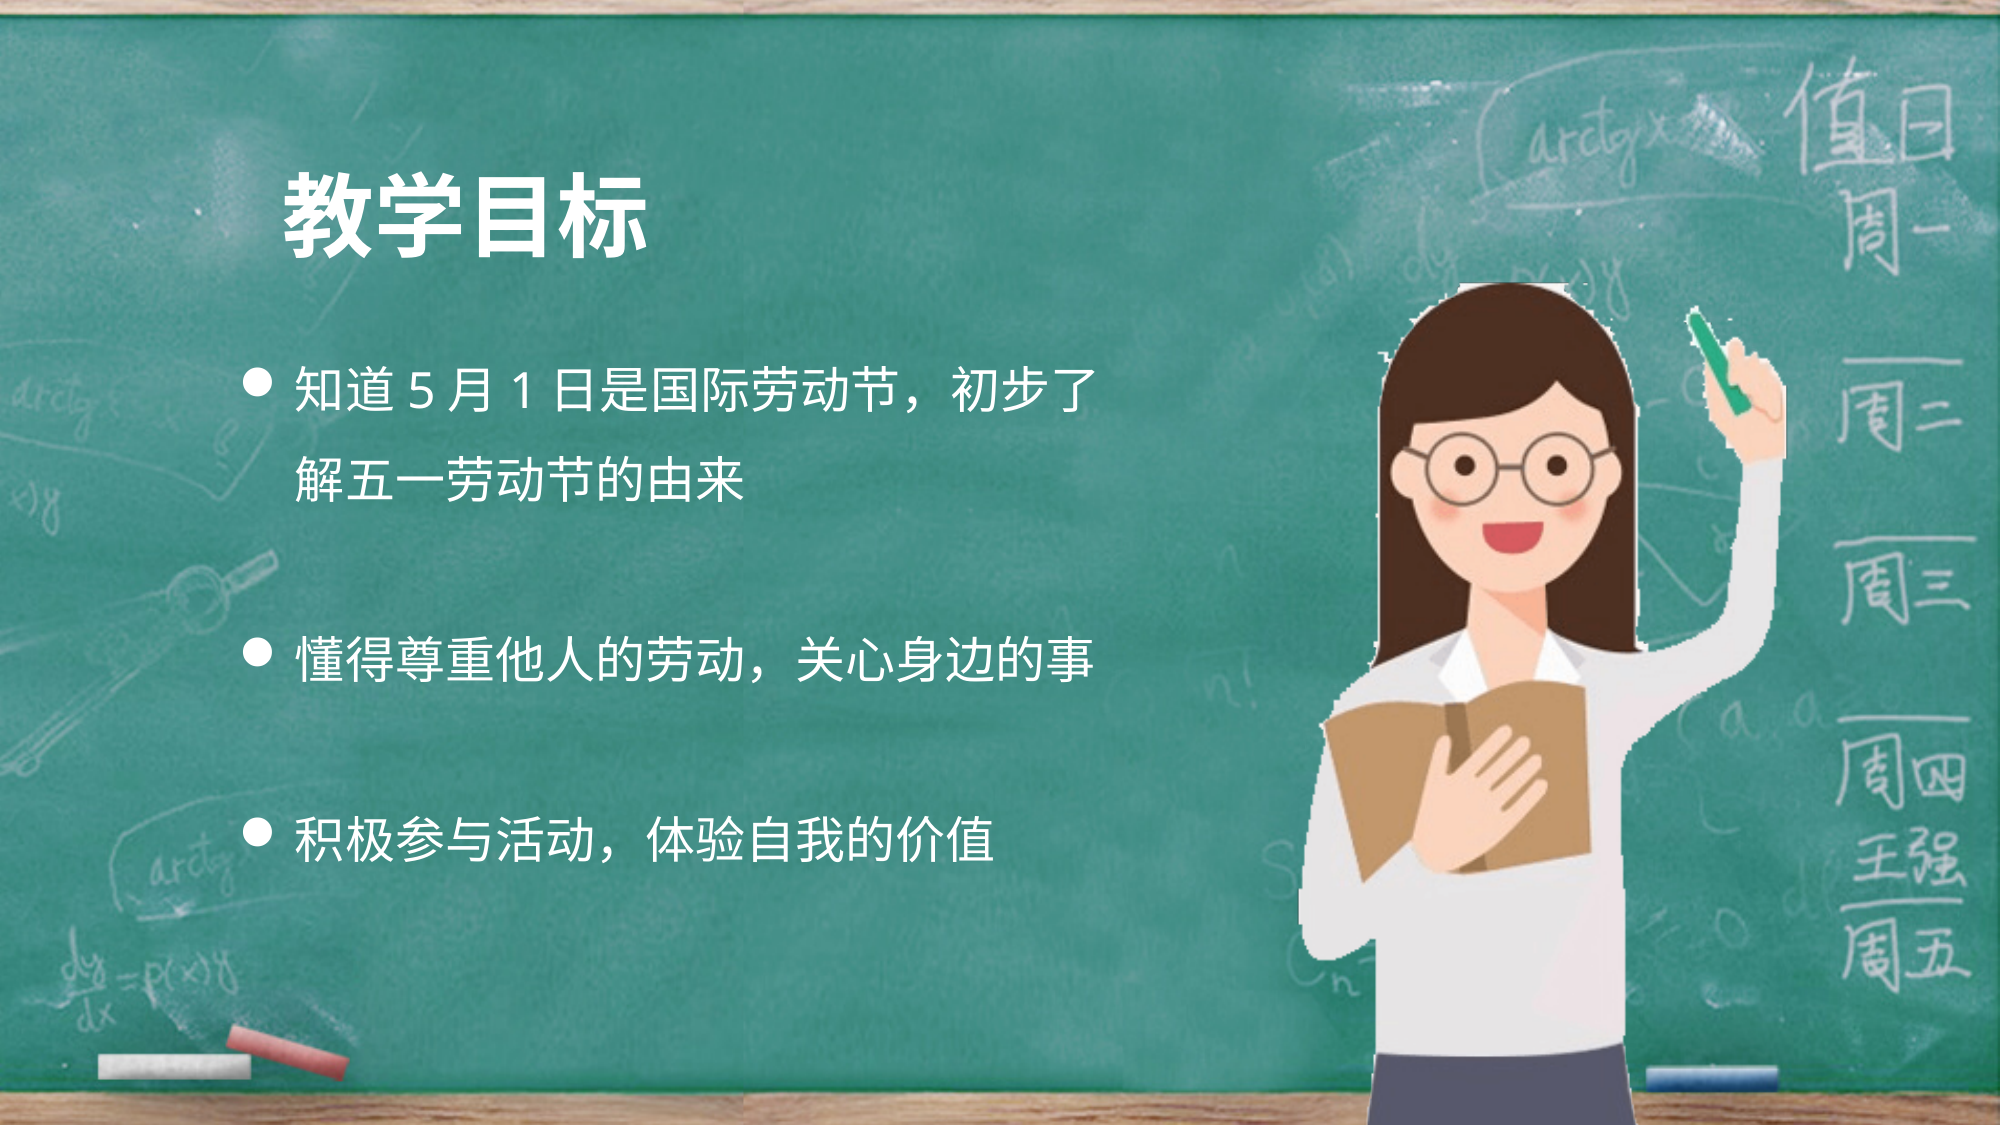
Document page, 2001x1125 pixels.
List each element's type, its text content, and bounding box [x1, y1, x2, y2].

text_box 教学目标 [268, 151, 872, 276]
text_box 知道5月1日是国际劳动节，初步了解五一劳动节的由来 懂得尊重他人的劳动，关心身边的事 积极参与活动，体验自我的价值 [224, 321, 872, 966]
picture [0, 0, 2000, 1125]
